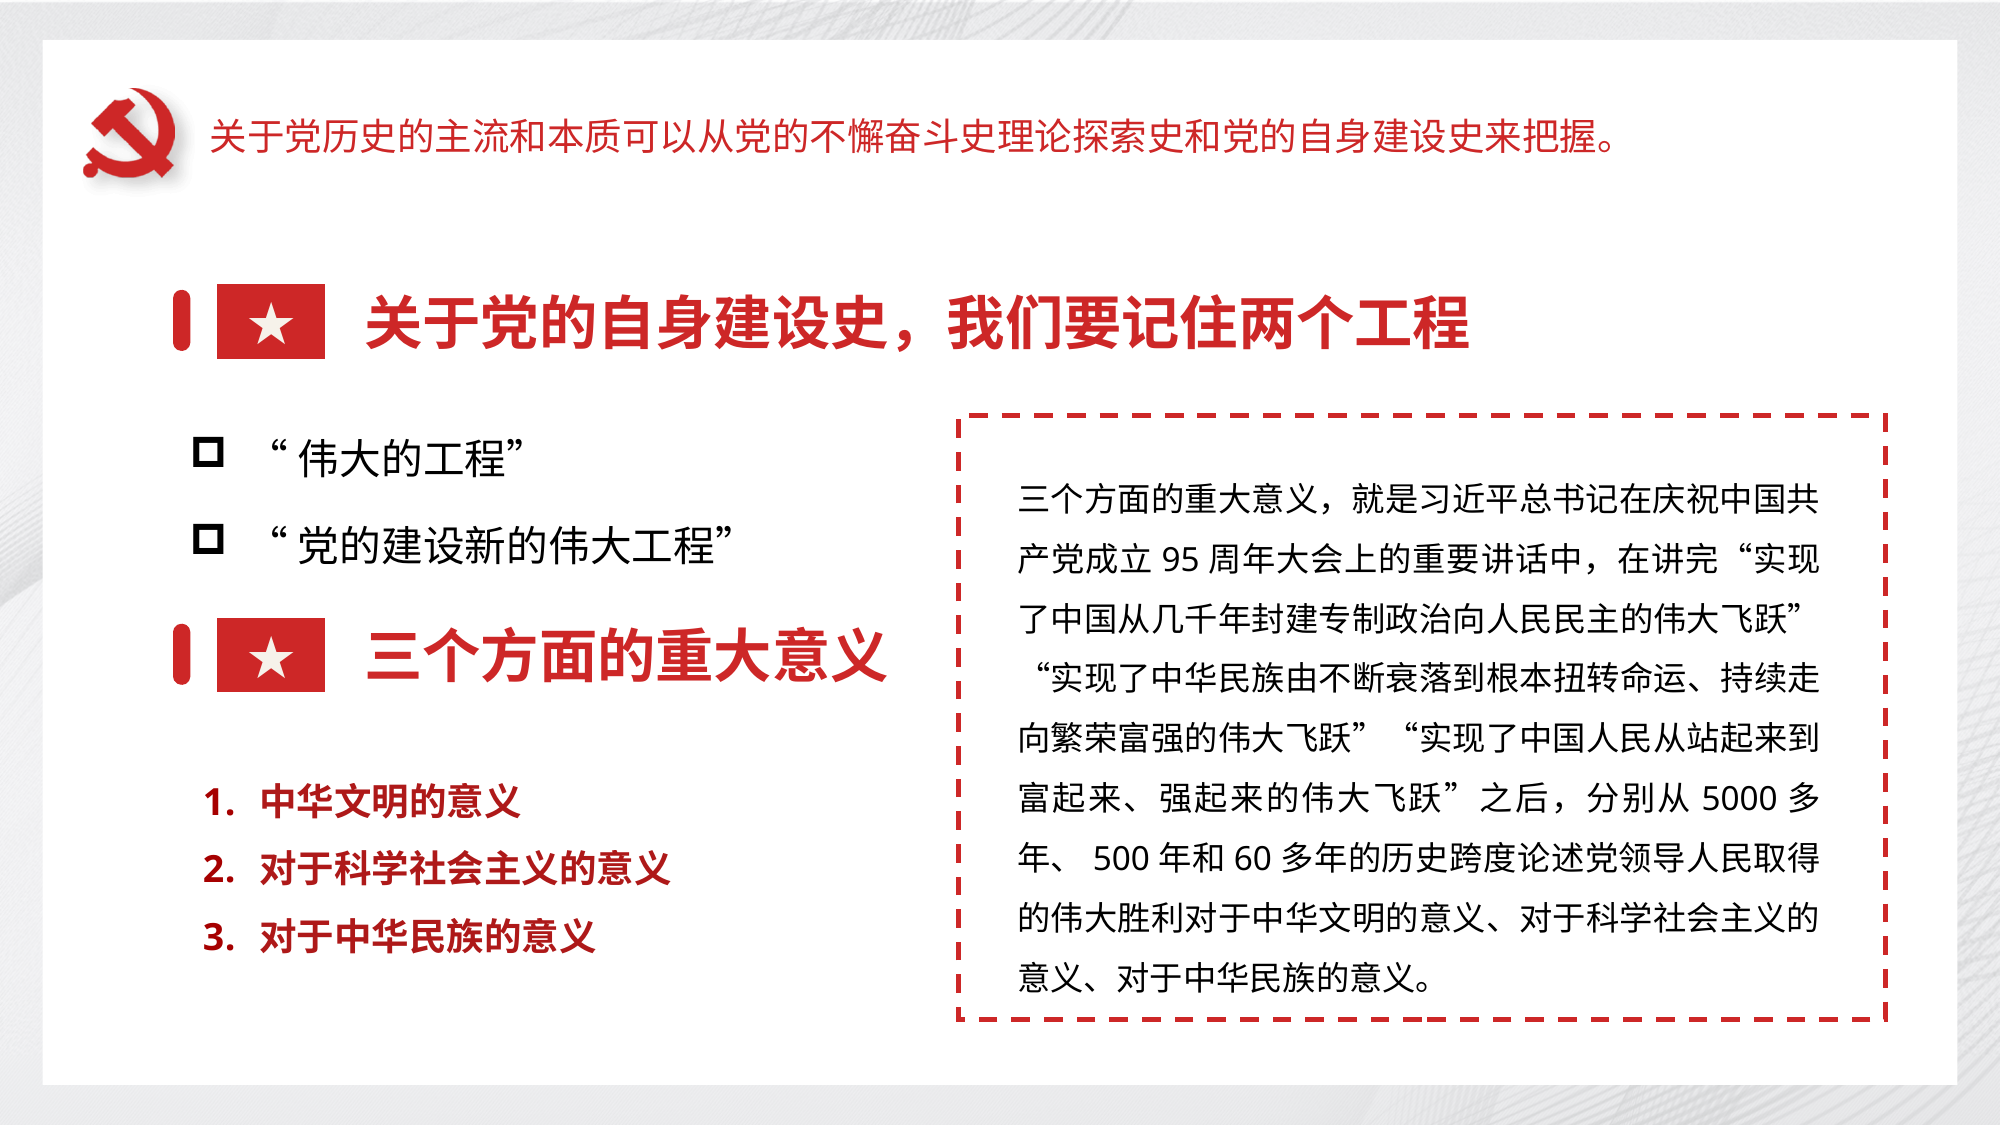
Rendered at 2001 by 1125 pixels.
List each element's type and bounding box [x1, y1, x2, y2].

text_box [175, 611, 958, 698]
text_box [958, 415, 1886, 1020]
text_box [175, 278, 1552, 365]
picture [0, 0, 2000, 1125]
text_box [76, 74, 1768, 198]
